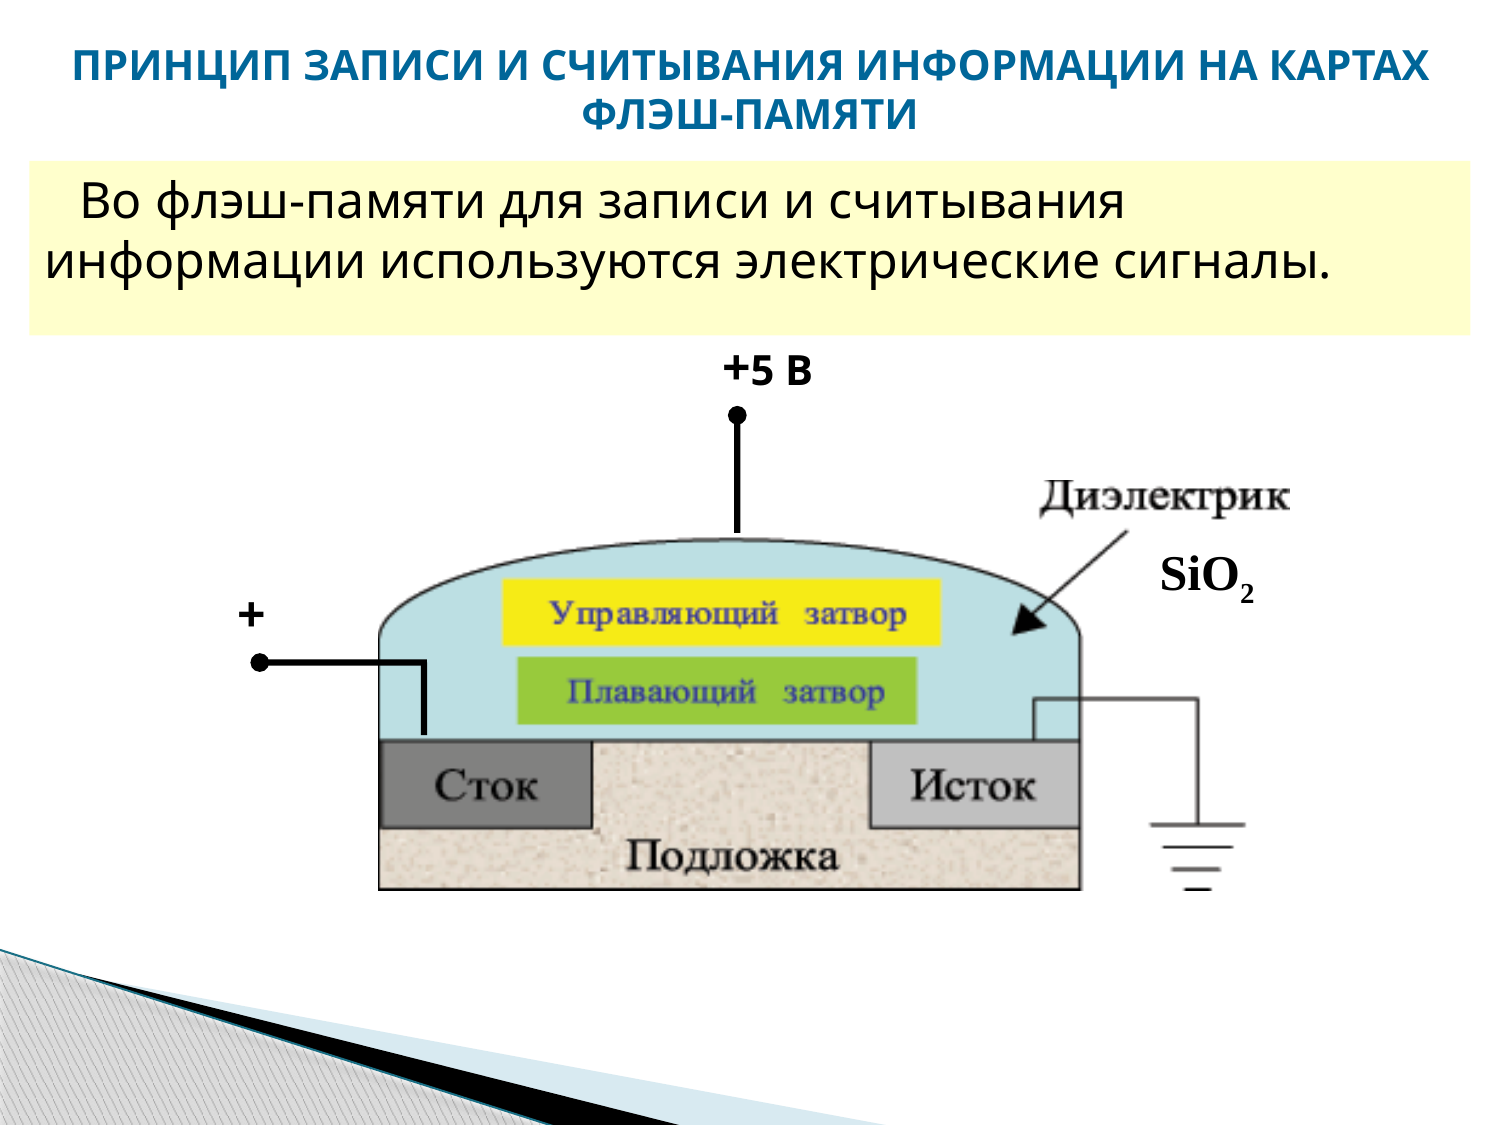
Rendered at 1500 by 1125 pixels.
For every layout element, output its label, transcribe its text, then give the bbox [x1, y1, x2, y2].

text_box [222, 327, 1349, 891]
text_box ПРИНЦИП ЗАПИСИ И СЧИТЫВАНИЯ ИНФОРМАЦИИ НА КАРТАХ ФЛЭШ-ПАМЯТИ [0, 30, 1500, 146]
text_box Во флэш-памяти для записи и считывания информации используются электрические сигналы. [29, 160, 1471, 336]
